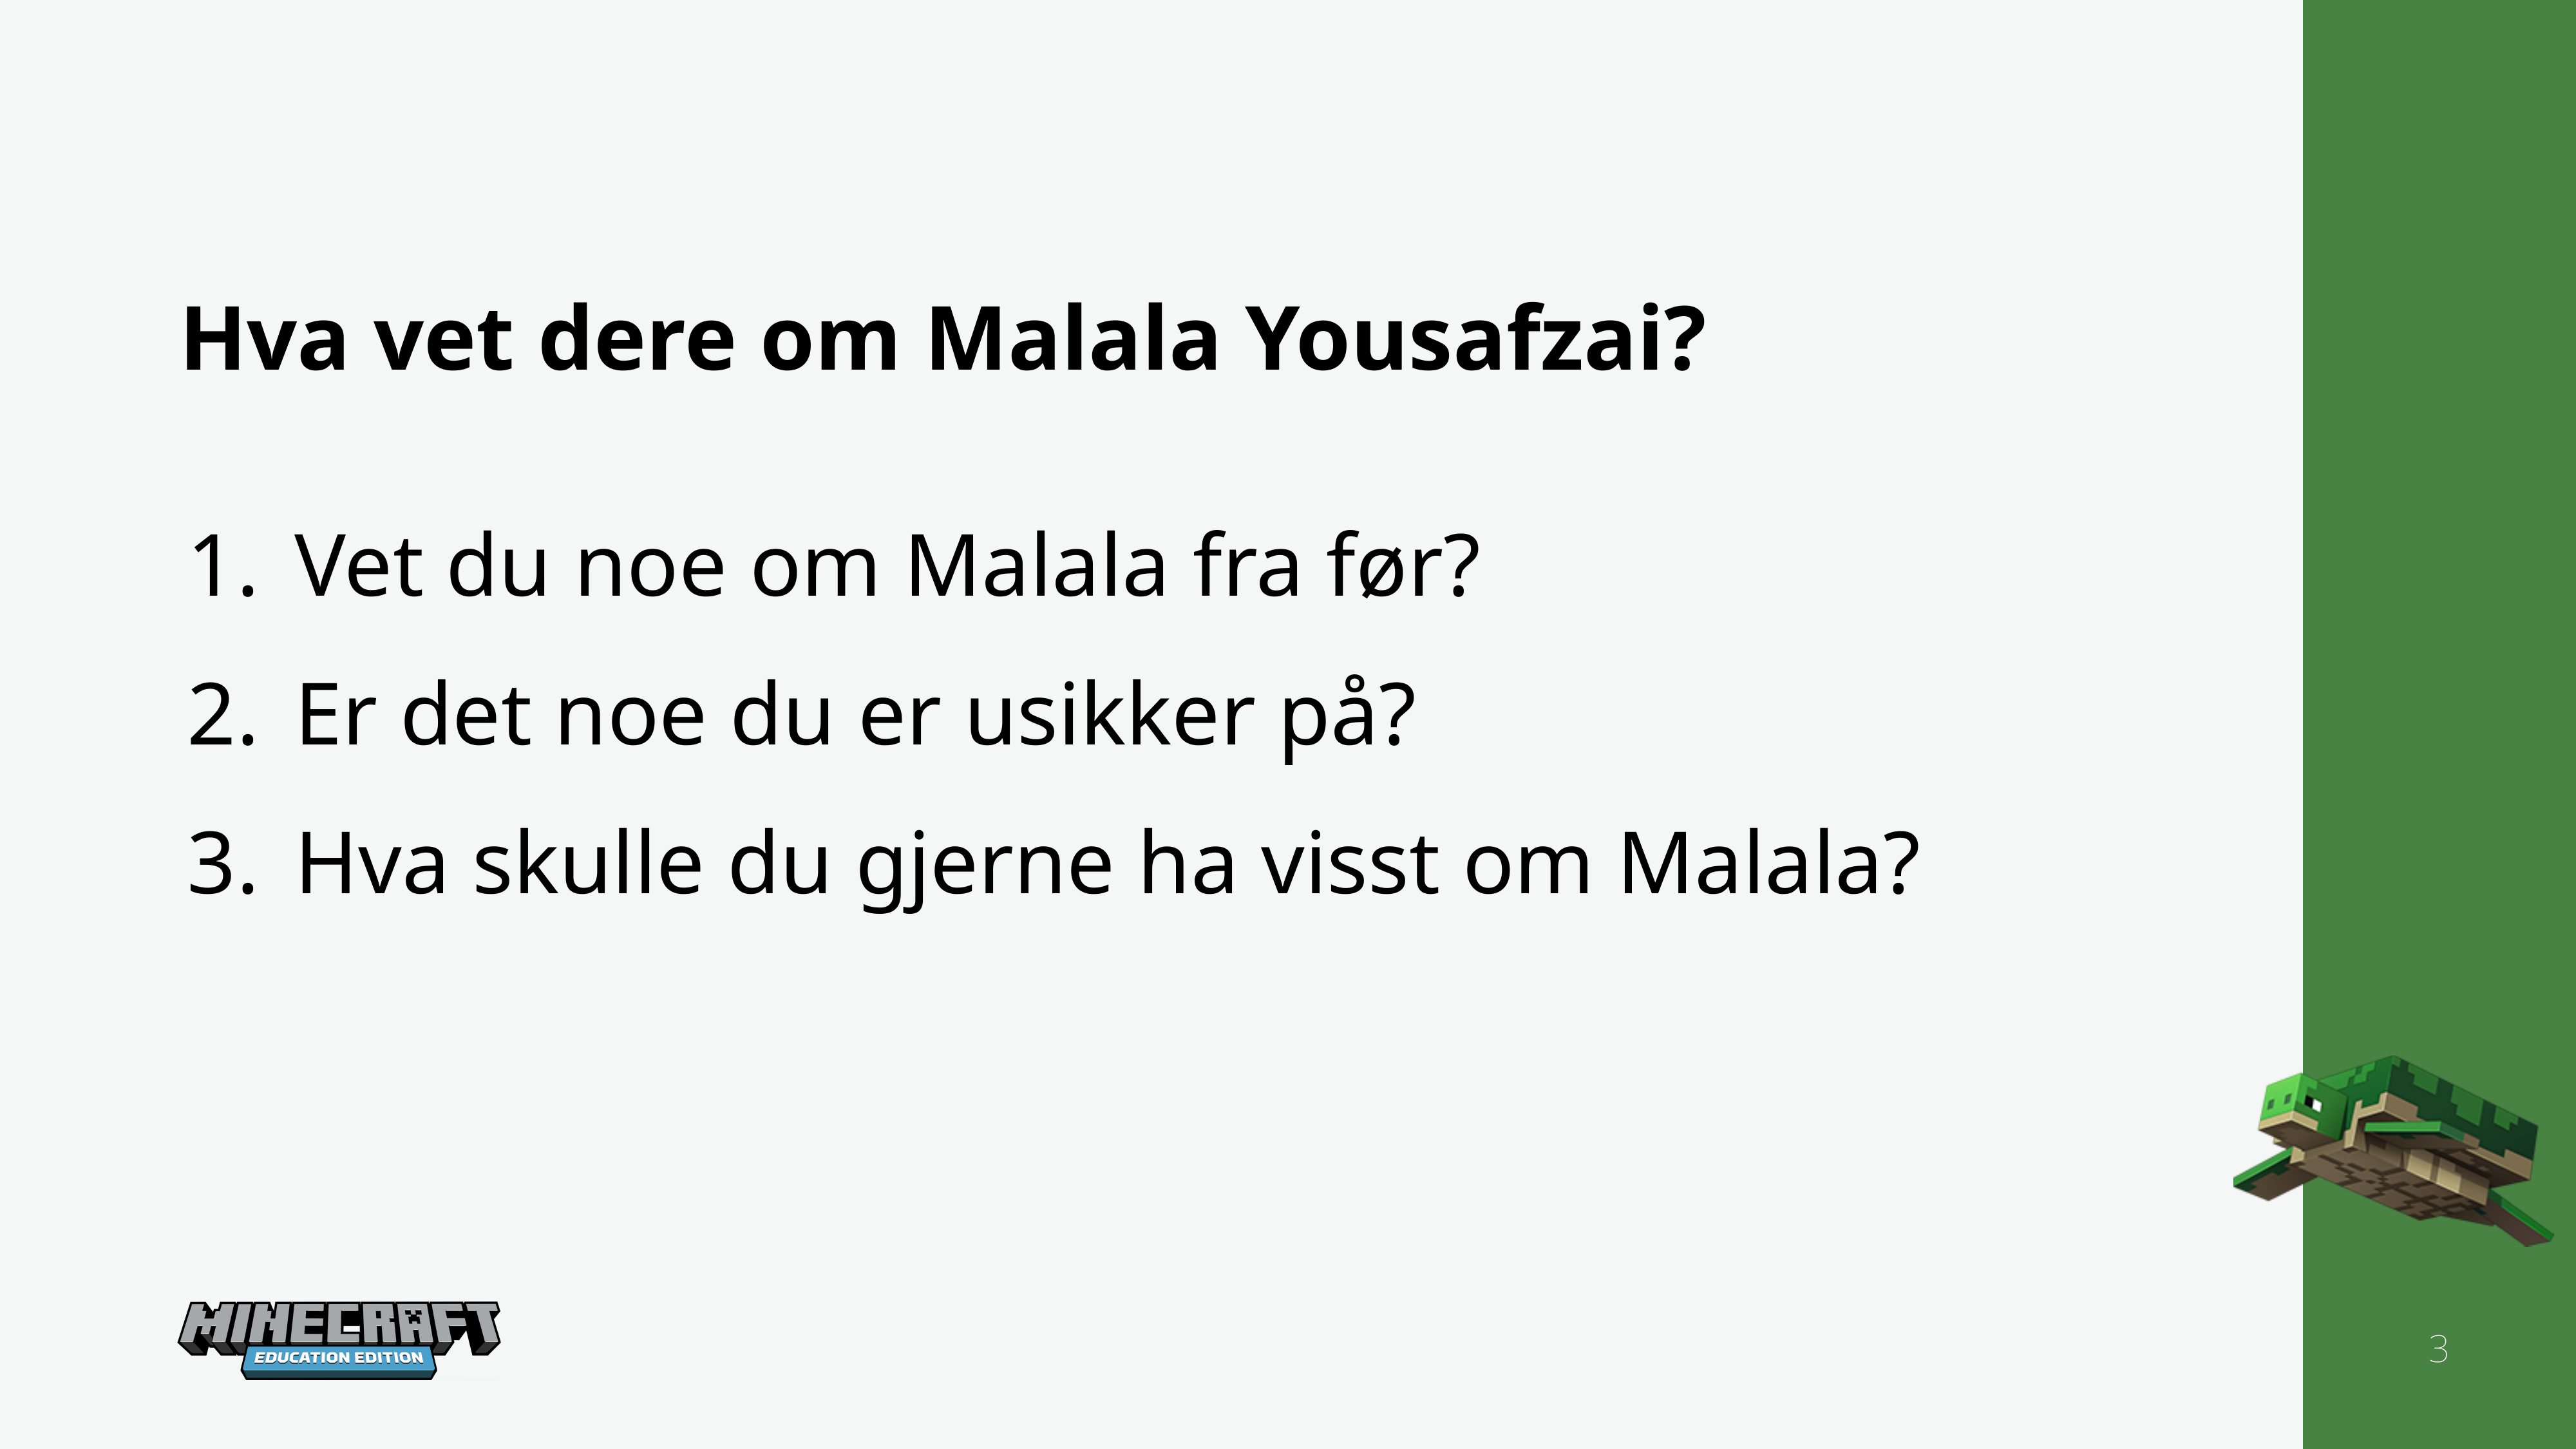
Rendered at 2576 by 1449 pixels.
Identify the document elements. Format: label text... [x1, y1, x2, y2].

slide_number 3 [2401, 1352, 2478, 1403]
picture [177, 1352, 501, 1380]
list Vet du noe om Malala fra før? Er det noe du er usikker på? Hva skulle du gjerne ha visst om Malala? [152, 483, 2555, 1352]
title Hva vet dere om Malala Yousafzai? [152, 254, 2555, 418]
